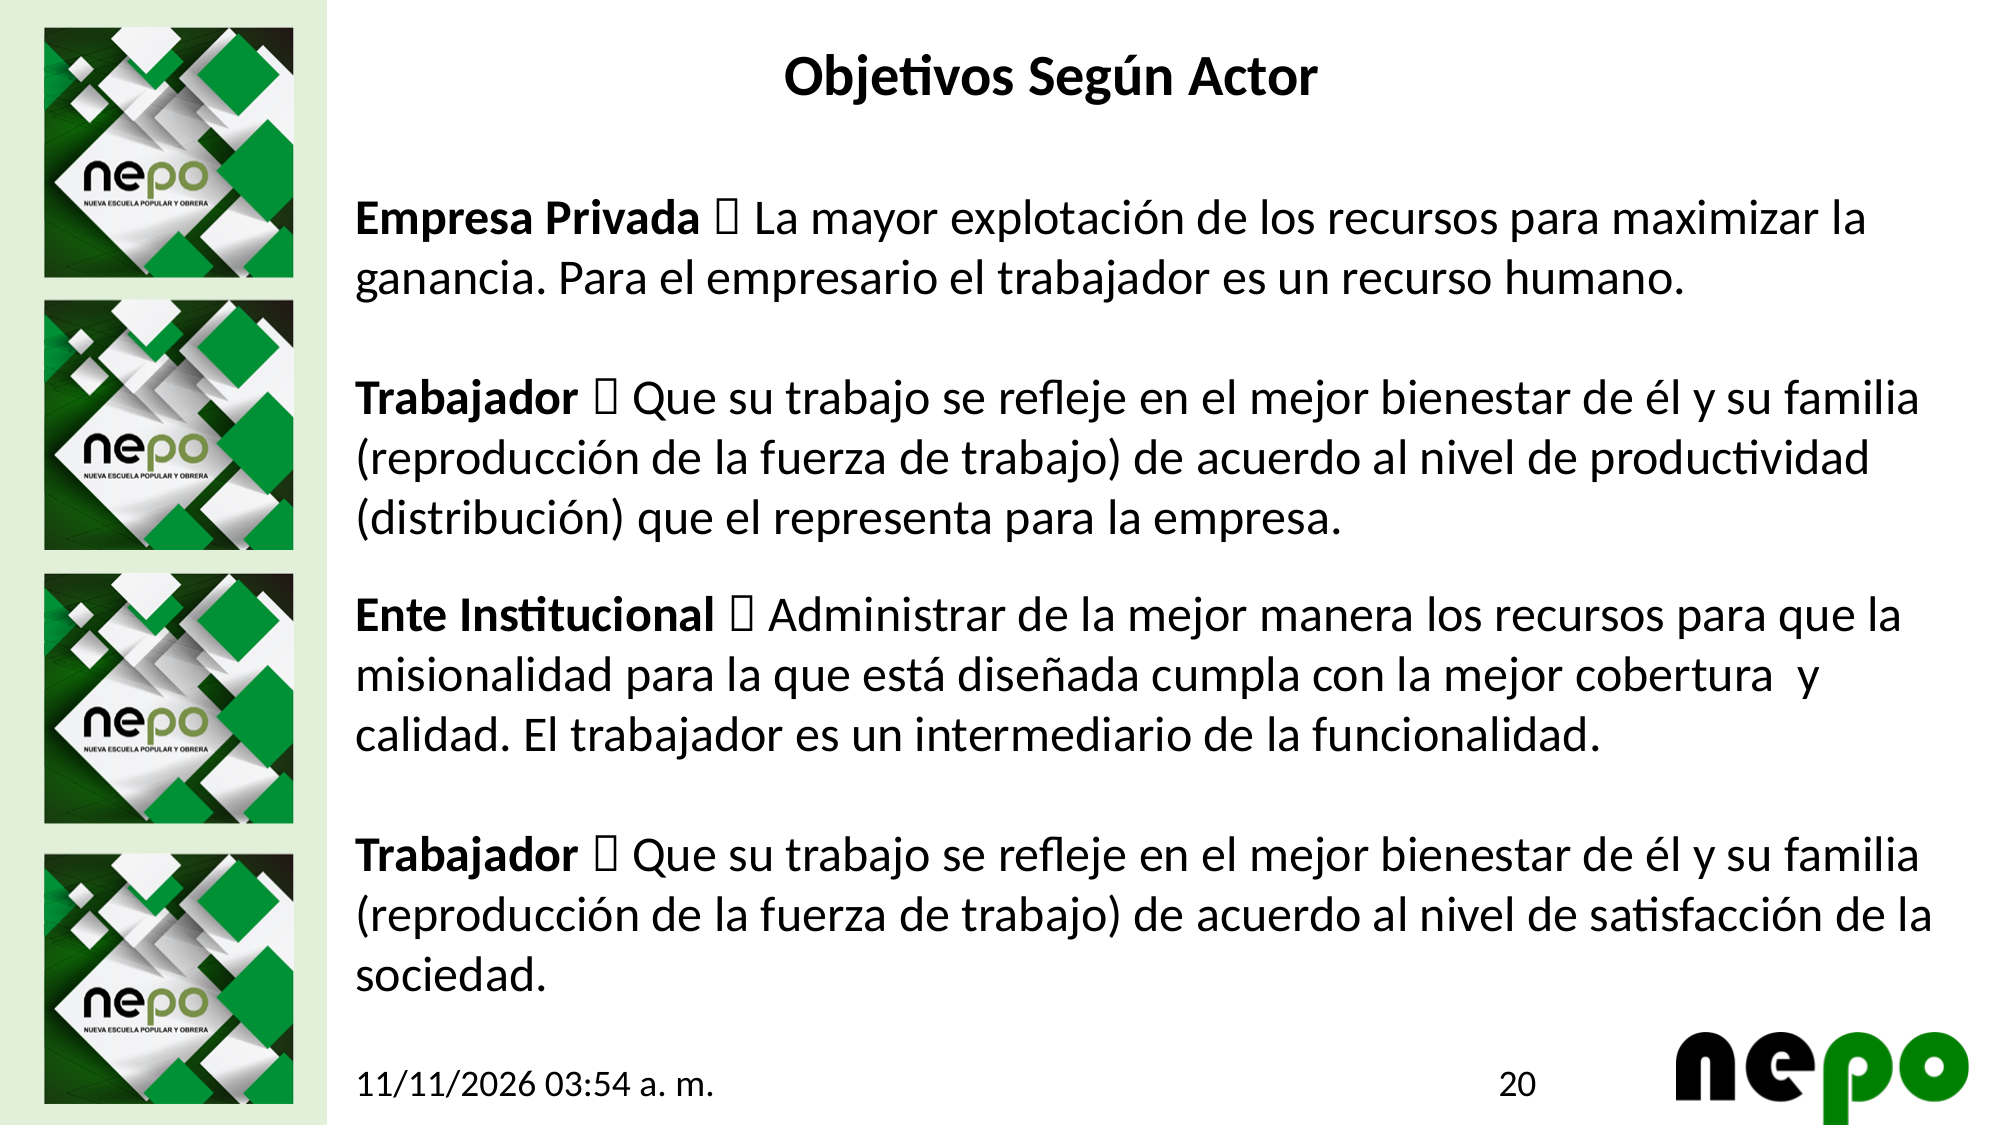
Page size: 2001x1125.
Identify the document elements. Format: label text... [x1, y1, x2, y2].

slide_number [340, 1051, 791, 1111]
picture [1676, 1032, 1969, 1125]
text_box Objetivos Según Actor [769, 29, 1450, 115]
picture [0, 0, 327, 1125]
text_box Empresa Privada  La mayor explotación de los recursos para maximizar la ganancia. Para el empresario el trabajador es un recurso humano. Trabajador  Que su trabajo se refleje en el mejor bienestar de él y su familia (reproducción de la fuerza de trabajo) de acuerdo al nivel de productividad (distribución) que el representa para la empresa. [340, 176, 1973, 552]
slide_number 20 [1483, 1051, 1676, 1111]
text_box Ente Institucional  Administrar de la mejor manera los recursos para que la misionalidad para la que está diseñada cumpla con la mejor cobertura y calidad. El trabajador es un intermediario de la funcionalidad. Trabajador  Que su trabajo se refleje en el mejor bienestar de él y su familia (reproducción de la fuerza de trabajo) de acuerdo al nivel de satisfacción de la sociedad. [340, 574, 1955, 1010]
